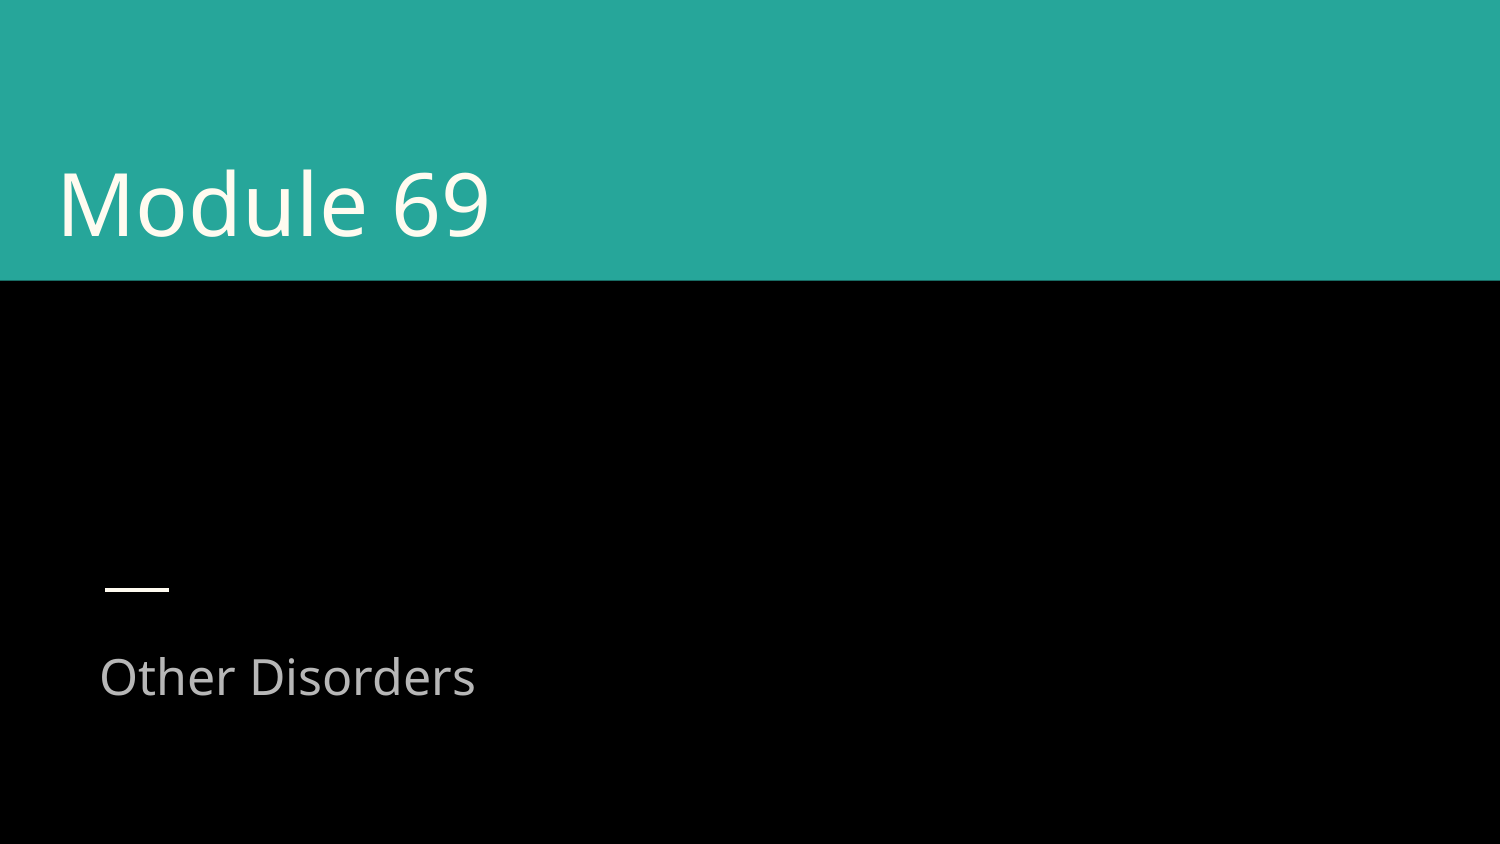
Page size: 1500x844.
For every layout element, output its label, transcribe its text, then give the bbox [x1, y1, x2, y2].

subtitle Other Disorders [84, 630, 1416, 760]
title Module 69 [41, 19, 1374, 269]
